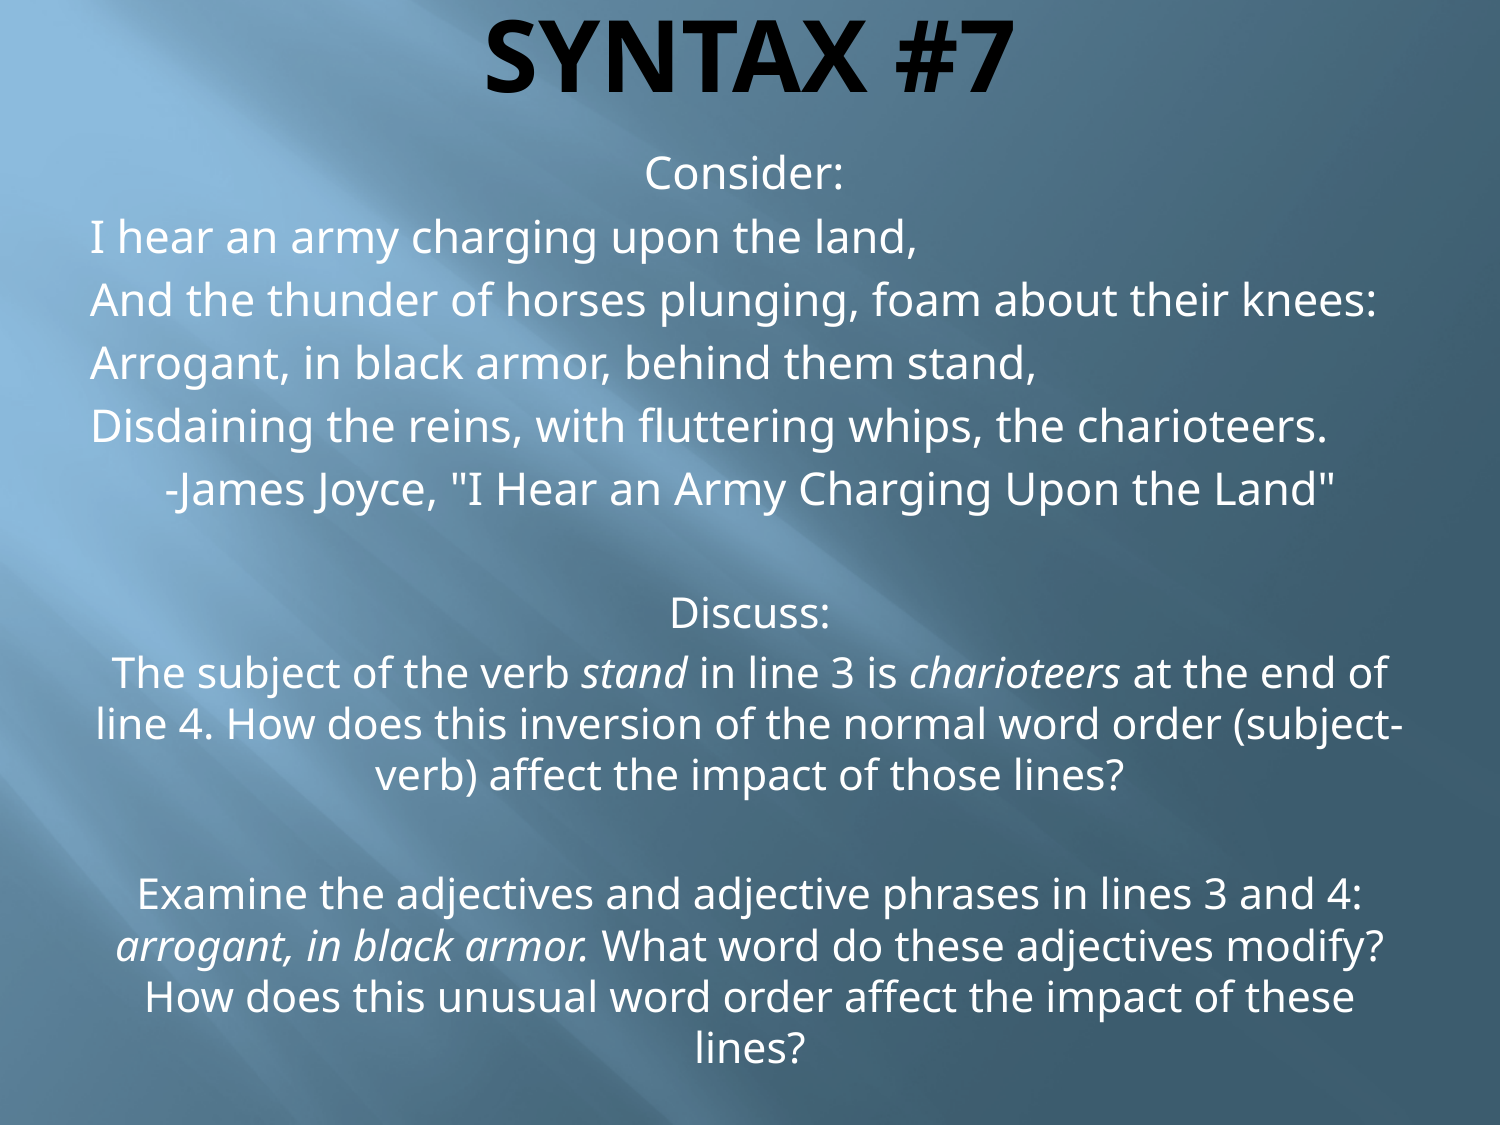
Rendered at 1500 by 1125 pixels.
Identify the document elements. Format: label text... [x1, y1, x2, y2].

title Syntax #7 [75, 0, 1425, 113]
subtitle Consider: I hear an army charging upon the land, And the thunder of horses plunging, foam about their knees: Arrogant, in black armor, behind them stand, Disdaining the reins, with fluttering whips, the charioteers. -James Joyce, "I Hear an Army Charging Upon the Land" Discuss: The subject of the verb stand in line 3 is charioteers at the end of line 4. How does this inversion of the normal word order (subject-verb) affect the impact of those lines? Examine the adjectives and adjective phrases in lines 3 and 4: arrogant, in black armor. What word do these adjectives modify? How does this unusual word order affect the impact of these lines? [75, 137, 1425, 1088]
